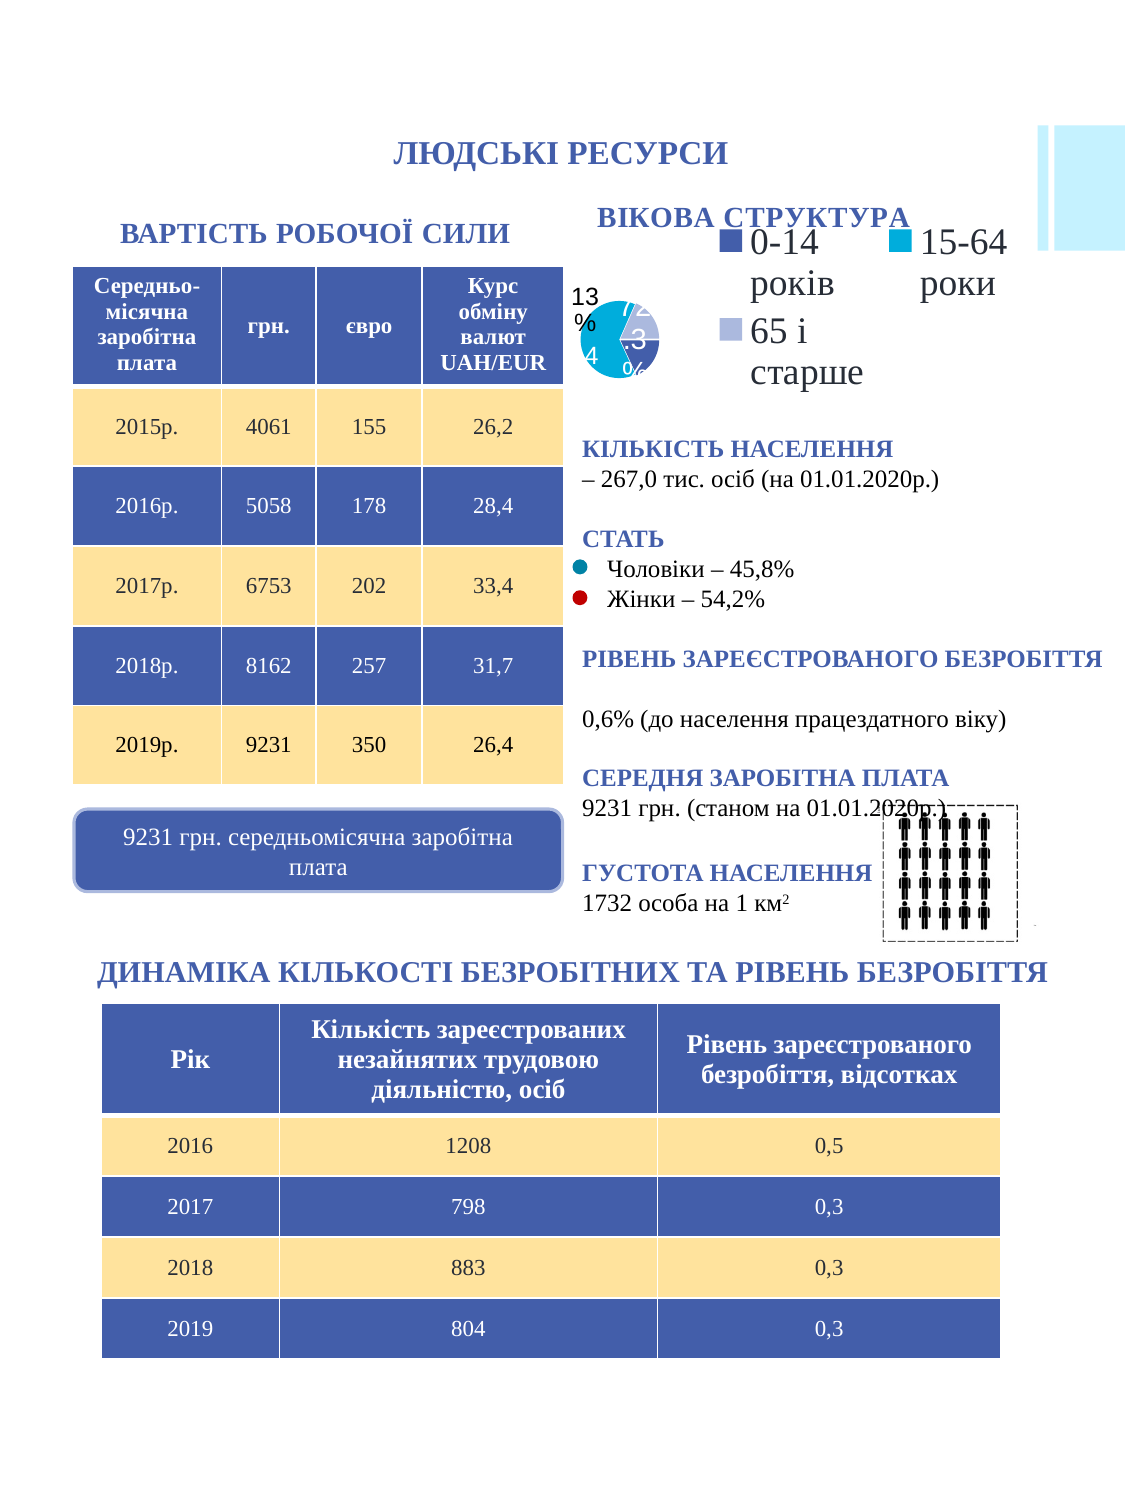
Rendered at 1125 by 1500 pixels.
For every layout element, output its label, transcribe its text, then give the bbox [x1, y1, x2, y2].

table_cell 2018р. [73, 627, 221, 705]
table_cell 2019 [102, 1299, 279, 1358]
chart [526, 147, 1033, 468]
table_cell 0,5 [658, 1118, 1000, 1175]
table_header Рівень зареєстрованого безробіття, відсотках [658, 1004, 1000, 1113]
table_cell 6753 [222, 547, 315, 625]
table_cell 178 [317, 467, 421, 545]
table_cell 155 [317, 389, 421, 465]
table_cell 0,3 [658, 1238, 1000, 1297]
table_cell 883 [280, 1238, 657, 1297]
table_cell 4061 [222, 389, 315, 465]
table_cell 804 [280, 1299, 657, 1358]
table_header Курс обміну валют UAH/EUR [423, 267, 521, 384]
table_cell 26,4 [423, 706, 563, 784]
table_cell 2016р. [73, 467, 221, 545]
table_cell 0,3 [658, 1299, 1000, 1358]
table_cell 350 [317, 706, 421, 784]
title КІЛЬКІСТЬ НАСЕЛЕННЯ – 267,0 тис. осіб (на 01.01.2020р.) СТАТЬ Чоловіки – 45,8% Жінки – 54,2% РІВЕНЬ ЗАРЕЄСТРОВАНОГО БЕЗРОБІТТЯ 0,6% (до населення працездатного віку) СЕРЕДНЯ ЗАРОБІТНА ПЛАТА 9231 грн. (станом на 01.01.2020р.) ГУСТОТА НАСЕЛЕННЯ 1732 особа на 1 км2 [567, 425, 1123, 1276]
table_cell 2017р. [73, 547, 221, 625]
table_cell 0,3 [658, 1177, 1000, 1236]
text_box 9231 грн. середньомісячна заробітна плата [72, 807, 565, 894]
table_cell 28,4 [423, 467, 563, 545]
table_cell 2018 [102, 1238, 279, 1297]
table_cell 31,7 [423, 627, 563, 705]
table_header Рік [102, 1004, 279, 1113]
table_cell 2015р. [73, 389, 221, 465]
table_cell 2016 [102, 1118, 279, 1175]
table_header Середньо-місячна заробітна плата [73, 267, 221, 384]
text_box ВАРТІСТЬ РОБОЧОЇ СИЛИ [78, 206, 521, 265]
table_cell 9231 [222, 706, 315, 784]
table_cell 5058 [222, 467, 315, 545]
picture [857, 790, 1048, 958]
table_header грн. [222, 267, 315, 384]
table_cell 202 [317, 547, 421, 625]
table_cell 26,2 [423, 389, 521, 465]
table_header Кількість зареєстрованих незайнятих трудовою діяльністю, осіб [280, 1004, 657, 1113]
table_cell 8162 [222, 627, 315, 705]
table_cell 2019р. [73, 706, 221, 784]
table_cell 798 [280, 1177, 657, 1236]
text_box ДИНАМІКА КІЛЬКОСТІ БЕЗРОБІТНИХ ТА РІВЕНЬ БЕЗРОБІТТЯ [82, 915, 1067, 998]
text_box ЛЮДСЬКІ РЕСУРСИ [311, 123, 811, 207]
text_box [572, 590, 588, 606]
table_cell 2017 [102, 1177, 279, 1236]
table_header євро [317, 267, 421, 384]
text_box [572, 559, 588, 575]
table_cell 1208 [280, 1118, 657, 1175]
table_cell 257 [317, 627, 421, 705]
table_cell 33,4 [423, 547, 563, 625]
